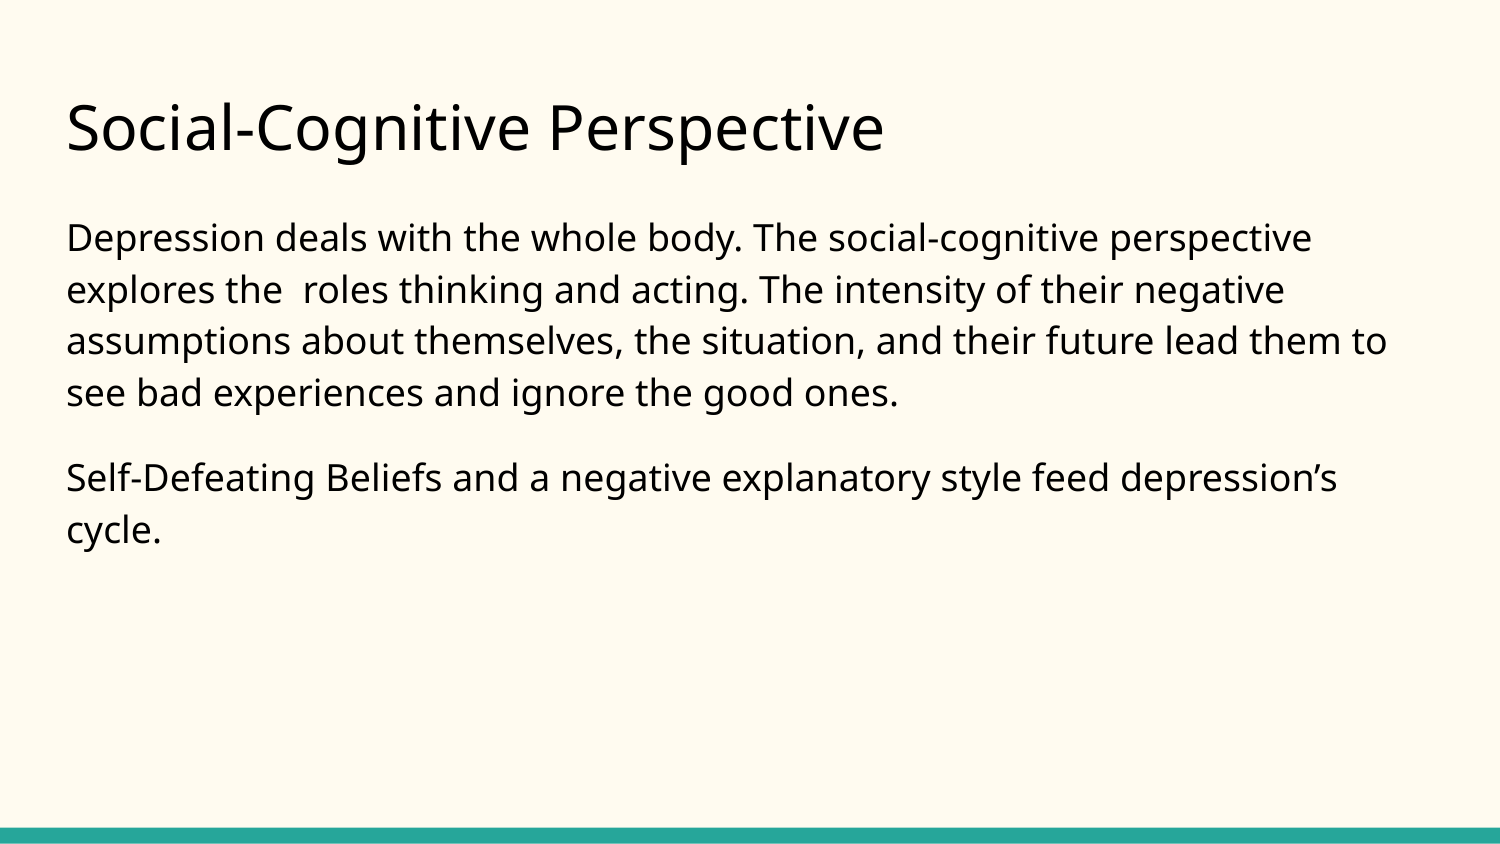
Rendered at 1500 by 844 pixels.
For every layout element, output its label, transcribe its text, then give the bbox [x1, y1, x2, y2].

title Social-Cognitive Perspective [51, 72, 1449, 174]
list Depression deals with the whole body. The social-cognitive perspective explores the roles thinking and acting. The intensity of their negative assumptions about themselves, the situation, and their future lead them to see bad experiences and ignore the good ones. Self-Defeating Beliefs and a negative explanatory style feed depression’s cycle. [51, 192, 1449, 750]
